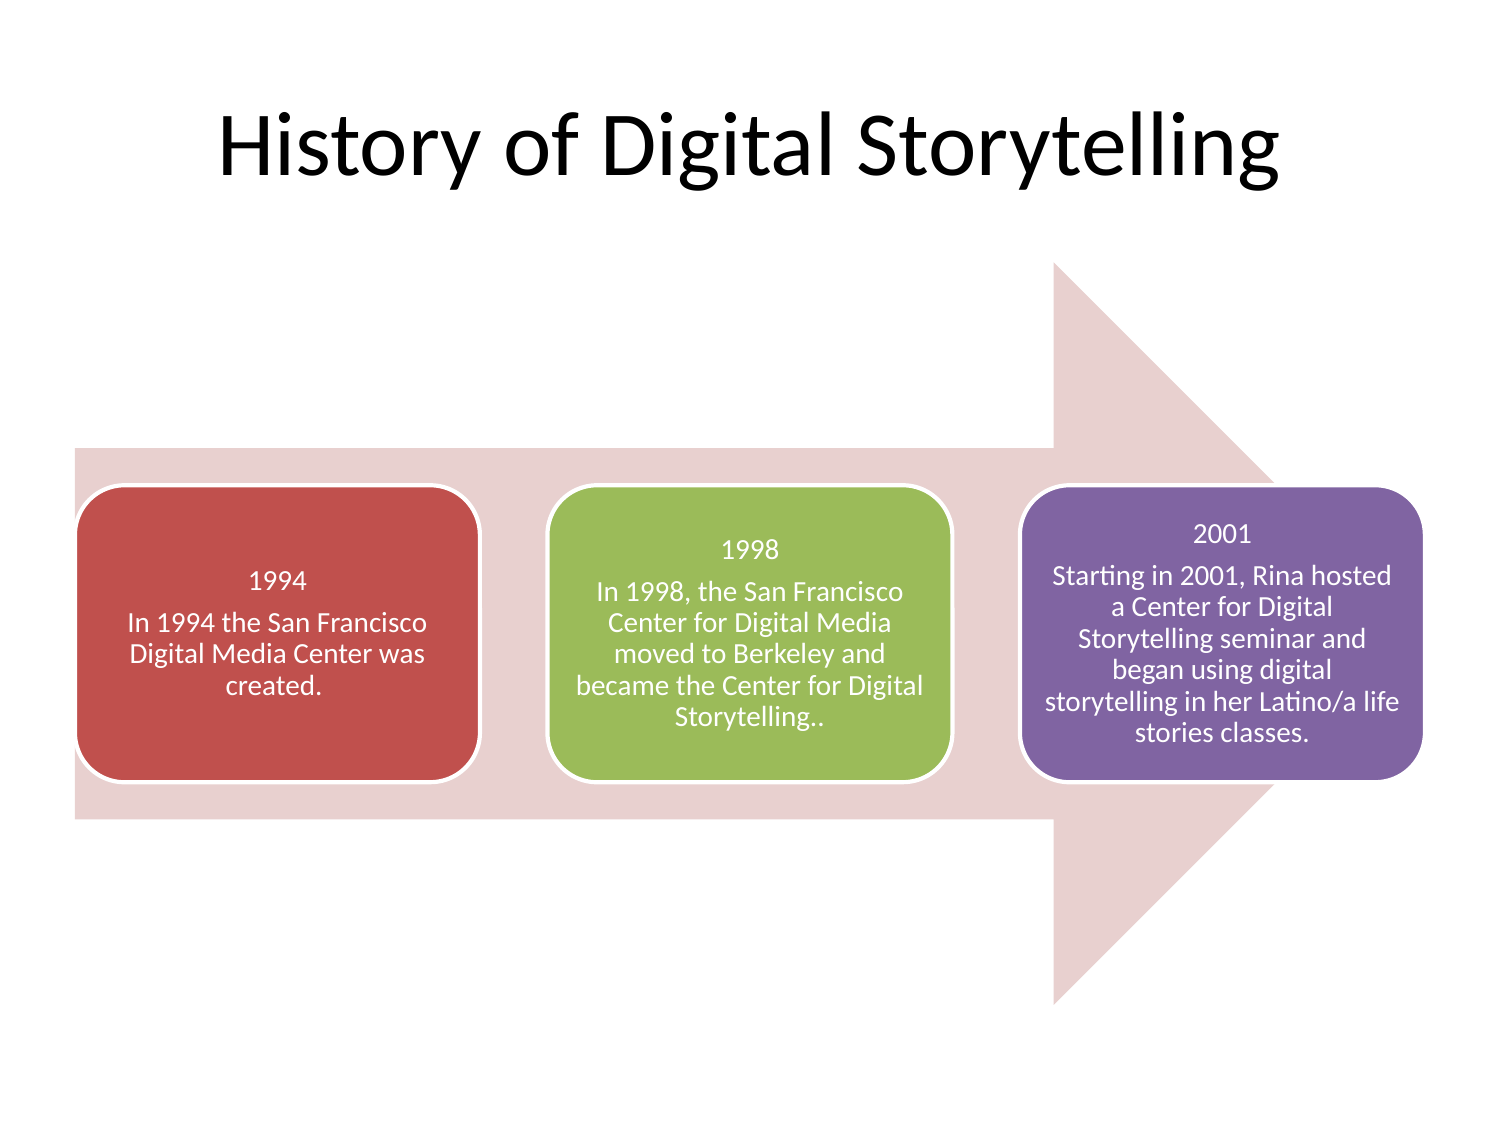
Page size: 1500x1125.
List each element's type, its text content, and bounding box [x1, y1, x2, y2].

title History of Digital Storytelling [75, 45, 1425, 233]
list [74, 262, 1426, 1006]
